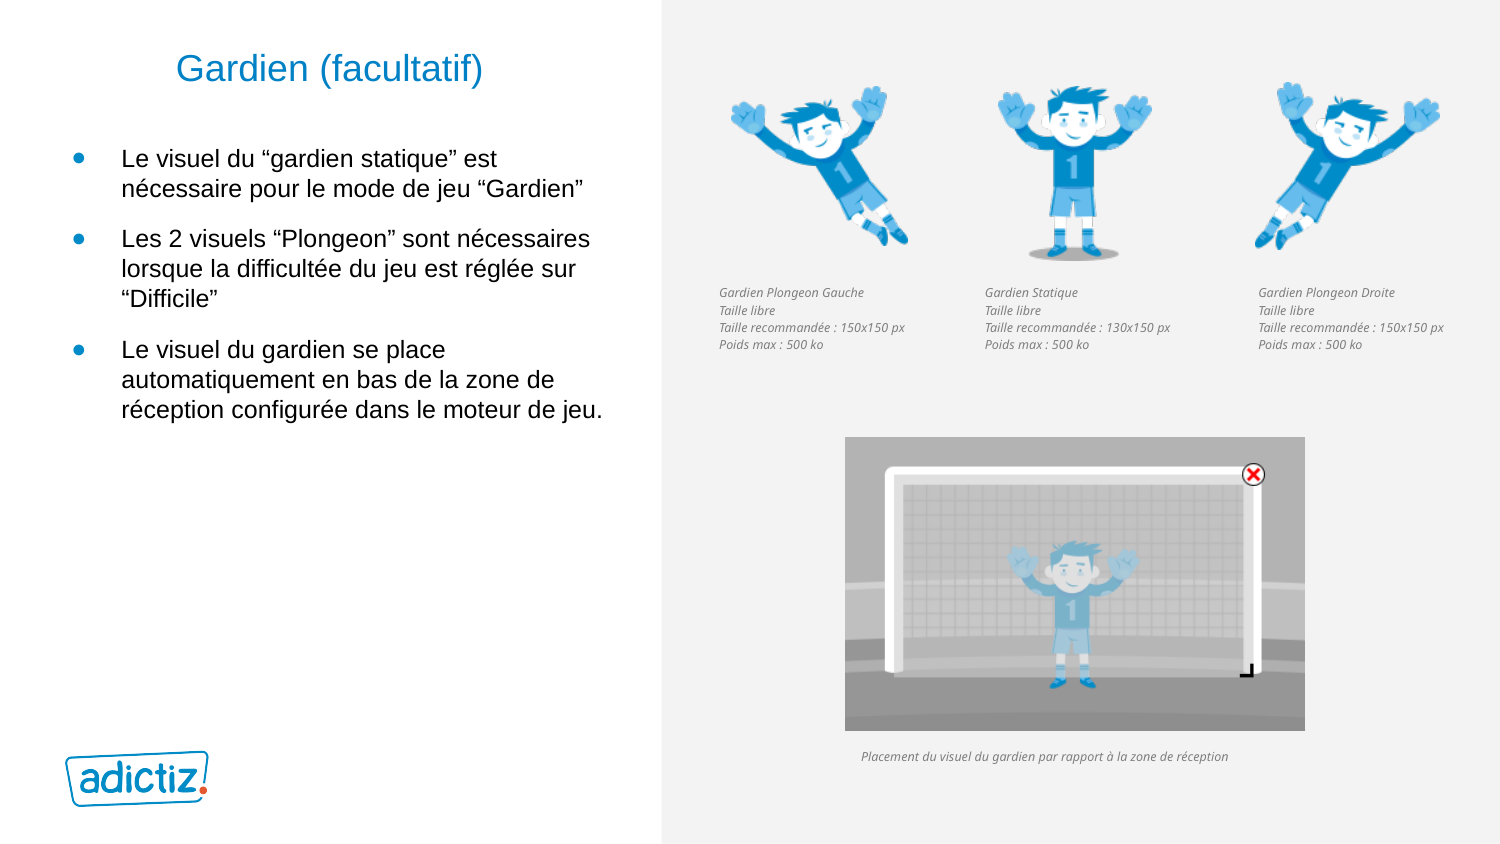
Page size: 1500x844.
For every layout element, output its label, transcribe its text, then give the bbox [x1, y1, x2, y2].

text_box Gardien Plongeon Gauche Taille libre Taille recommandée : 150x150 px Poids max : 500 ko [704, 269, 934, 366]
title Gardien (facultatif) [31, 0, 629, 127]
text_box Gardien Plongeon Droite Taille libre Taille recommandée : 150x150 px Poids max : 500 ko [1243, 269, 1473, 366]
picture [59, 748, 214, 810]
list Le visuel du “gardien statique” est nécessaire pour le mode de jeu “Gardien” Les 2 visuels “Plongeon” sont nécessaires lorsque la difficultée du jeu est réglée sur “Difficile” Le visuel du gardien se place automatiquement en bas de la zone de réception configurée dans le moteur de jeu. [31, 127, 629, 603]
picture [731, 86, 908, 247]
picture [998, 86, 1152, 262]
picture [1255, 82, 1440, 250]
text_box Gardien Statique Taille libre Taille recommandée : 130x150 px Poids max : 500 ko [970, 269, 1200, 367]
picture [845, 437, 1305, 732]
text_box Placement du visuel du gardien par rapport à la zone de réception [845, 738, 1299, 773]
